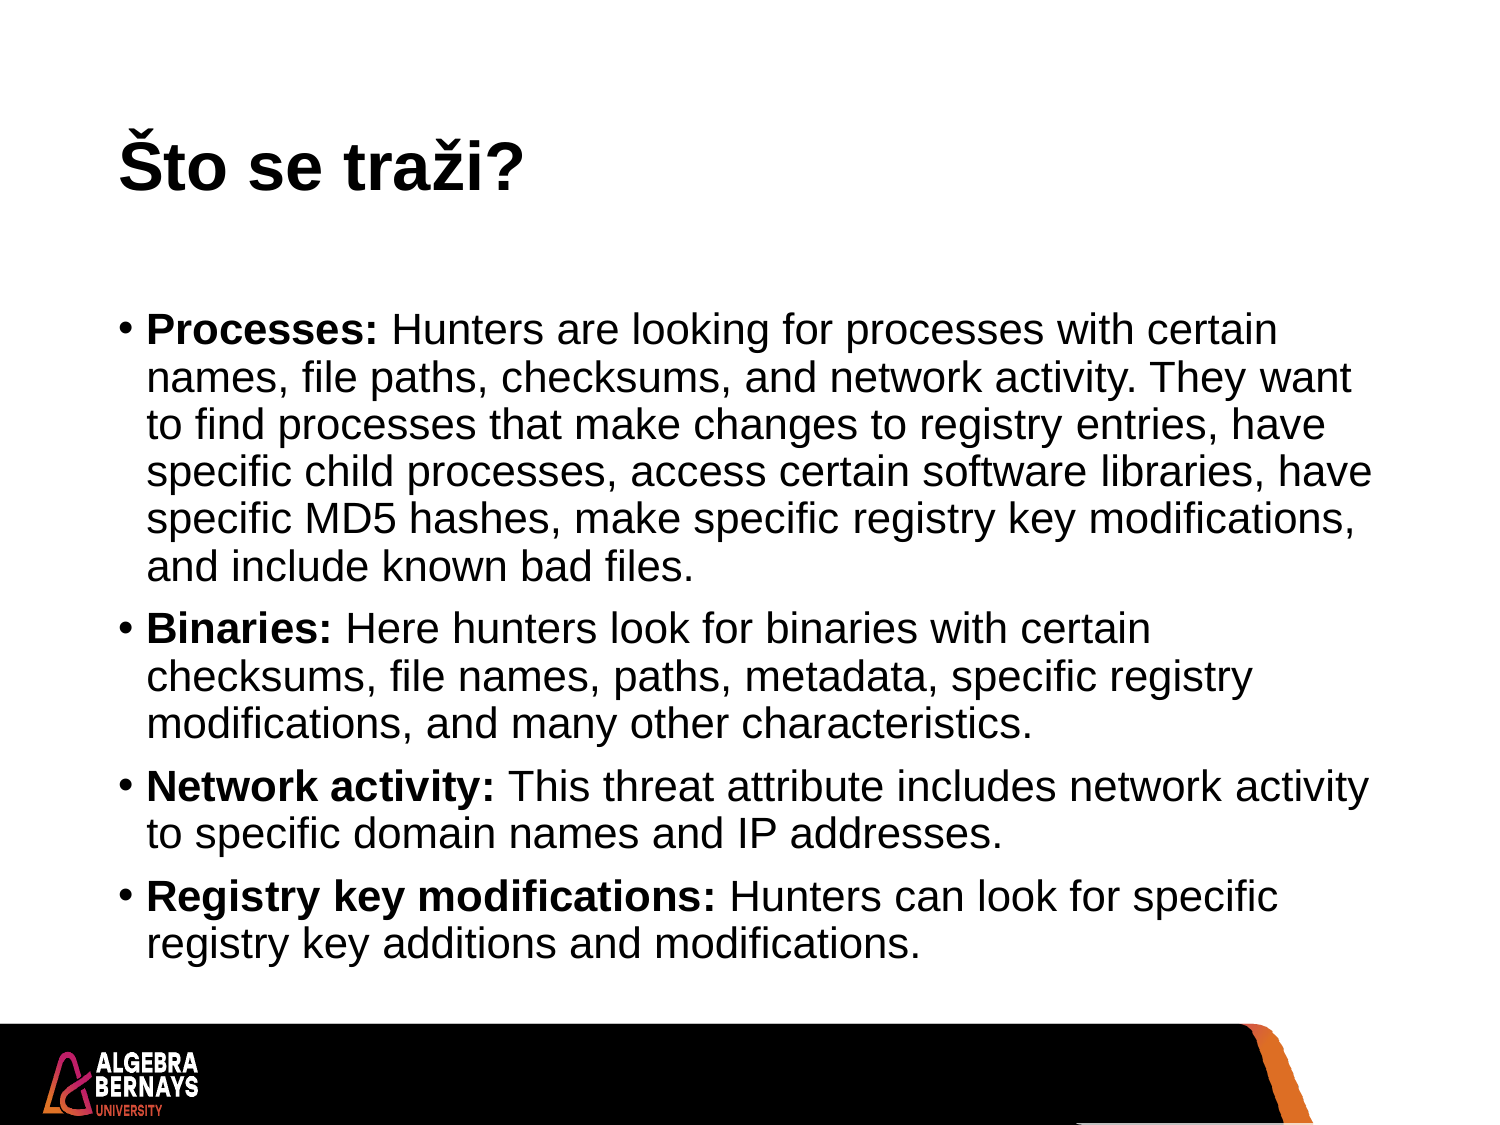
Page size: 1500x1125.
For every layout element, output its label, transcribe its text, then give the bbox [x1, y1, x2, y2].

title Što se traži? [103, 59, 1397, 278]
list Processes: Hunters are looking for processes with certain names, file paths, checksums, and network activity. They want to find processes that make changes to registry entries, have specific child processes, access certain software libraries, have specific MD5 hashes, make specific registry key modifications, and include known bad files. Binaries: Here hunters look for binaries with certain checksums, file names, paths, metadata, specific registry modifications, and many other characteristics. Network activity: This threat attribute includes network activity to specific domain names and IP addresses. Registry key modifications: Hunters can look for specific registry key additions and modifications. [103, 299, 1397, 1014]
picture [0, 1023, 1468, 1125]
